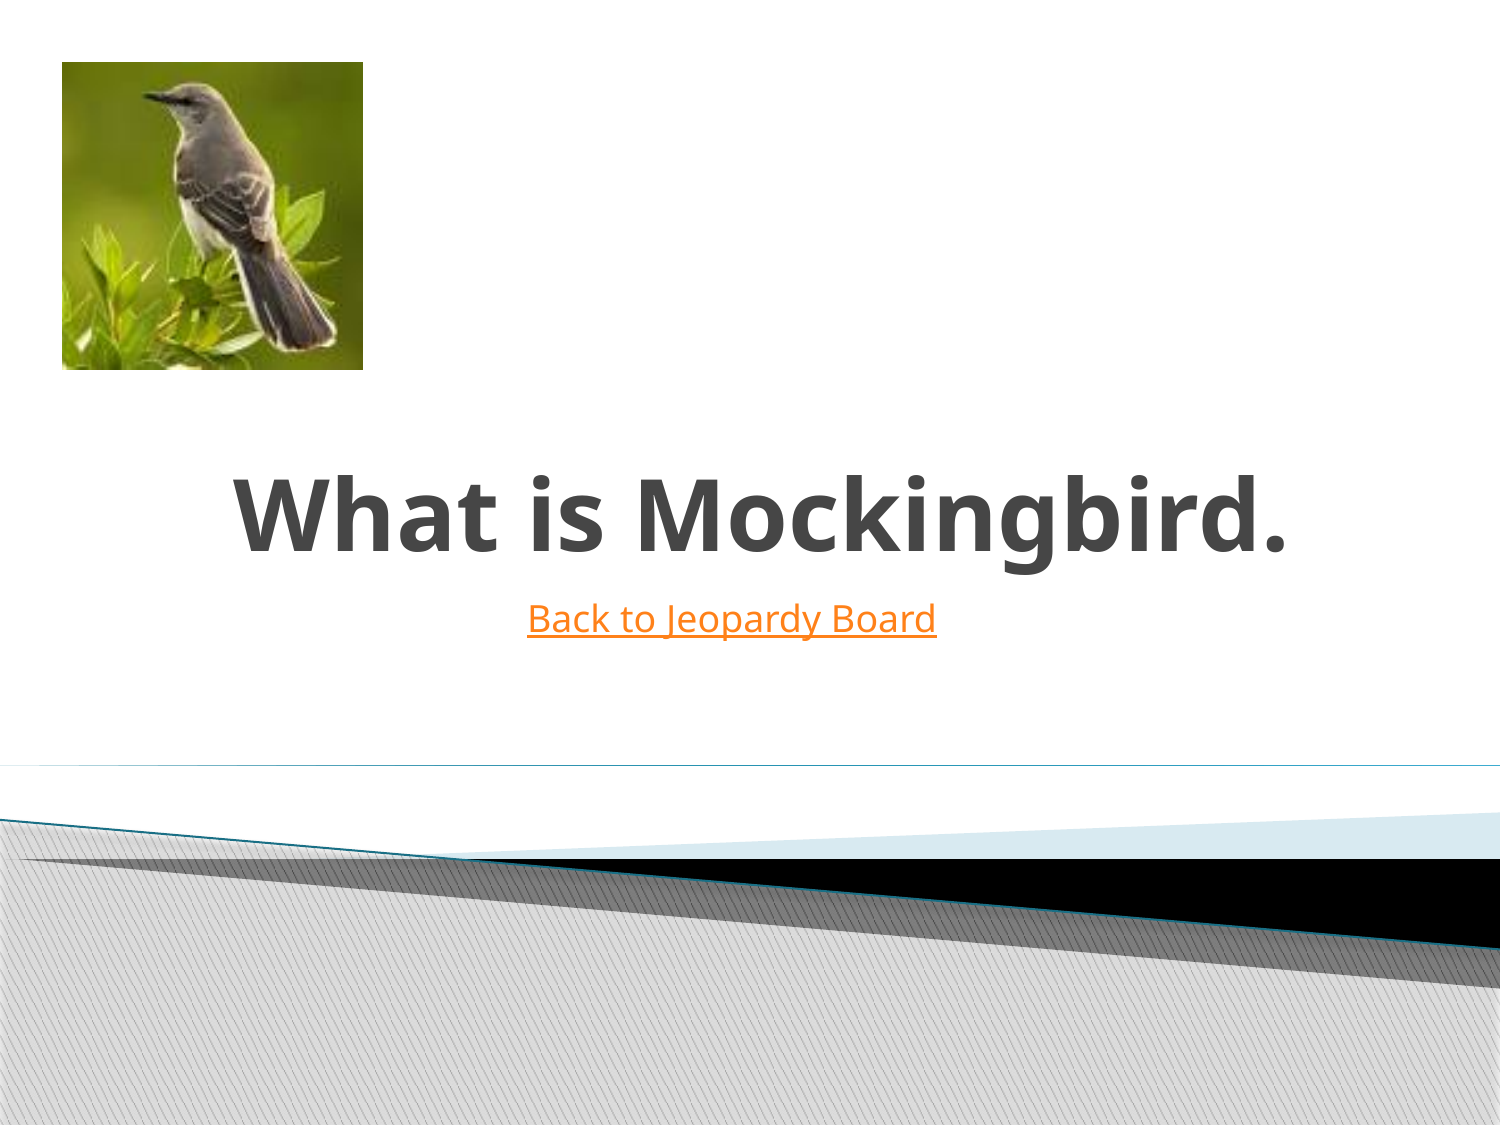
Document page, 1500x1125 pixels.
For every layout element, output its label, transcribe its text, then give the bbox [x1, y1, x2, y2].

text_box Back to Jeopardy Board [512, 587, 963, 654]
title What is Mockingbird. [125, 337, 1400, 579]
picture [62, 62, 363, 371]
picture [5, 859, 1500, 989]
